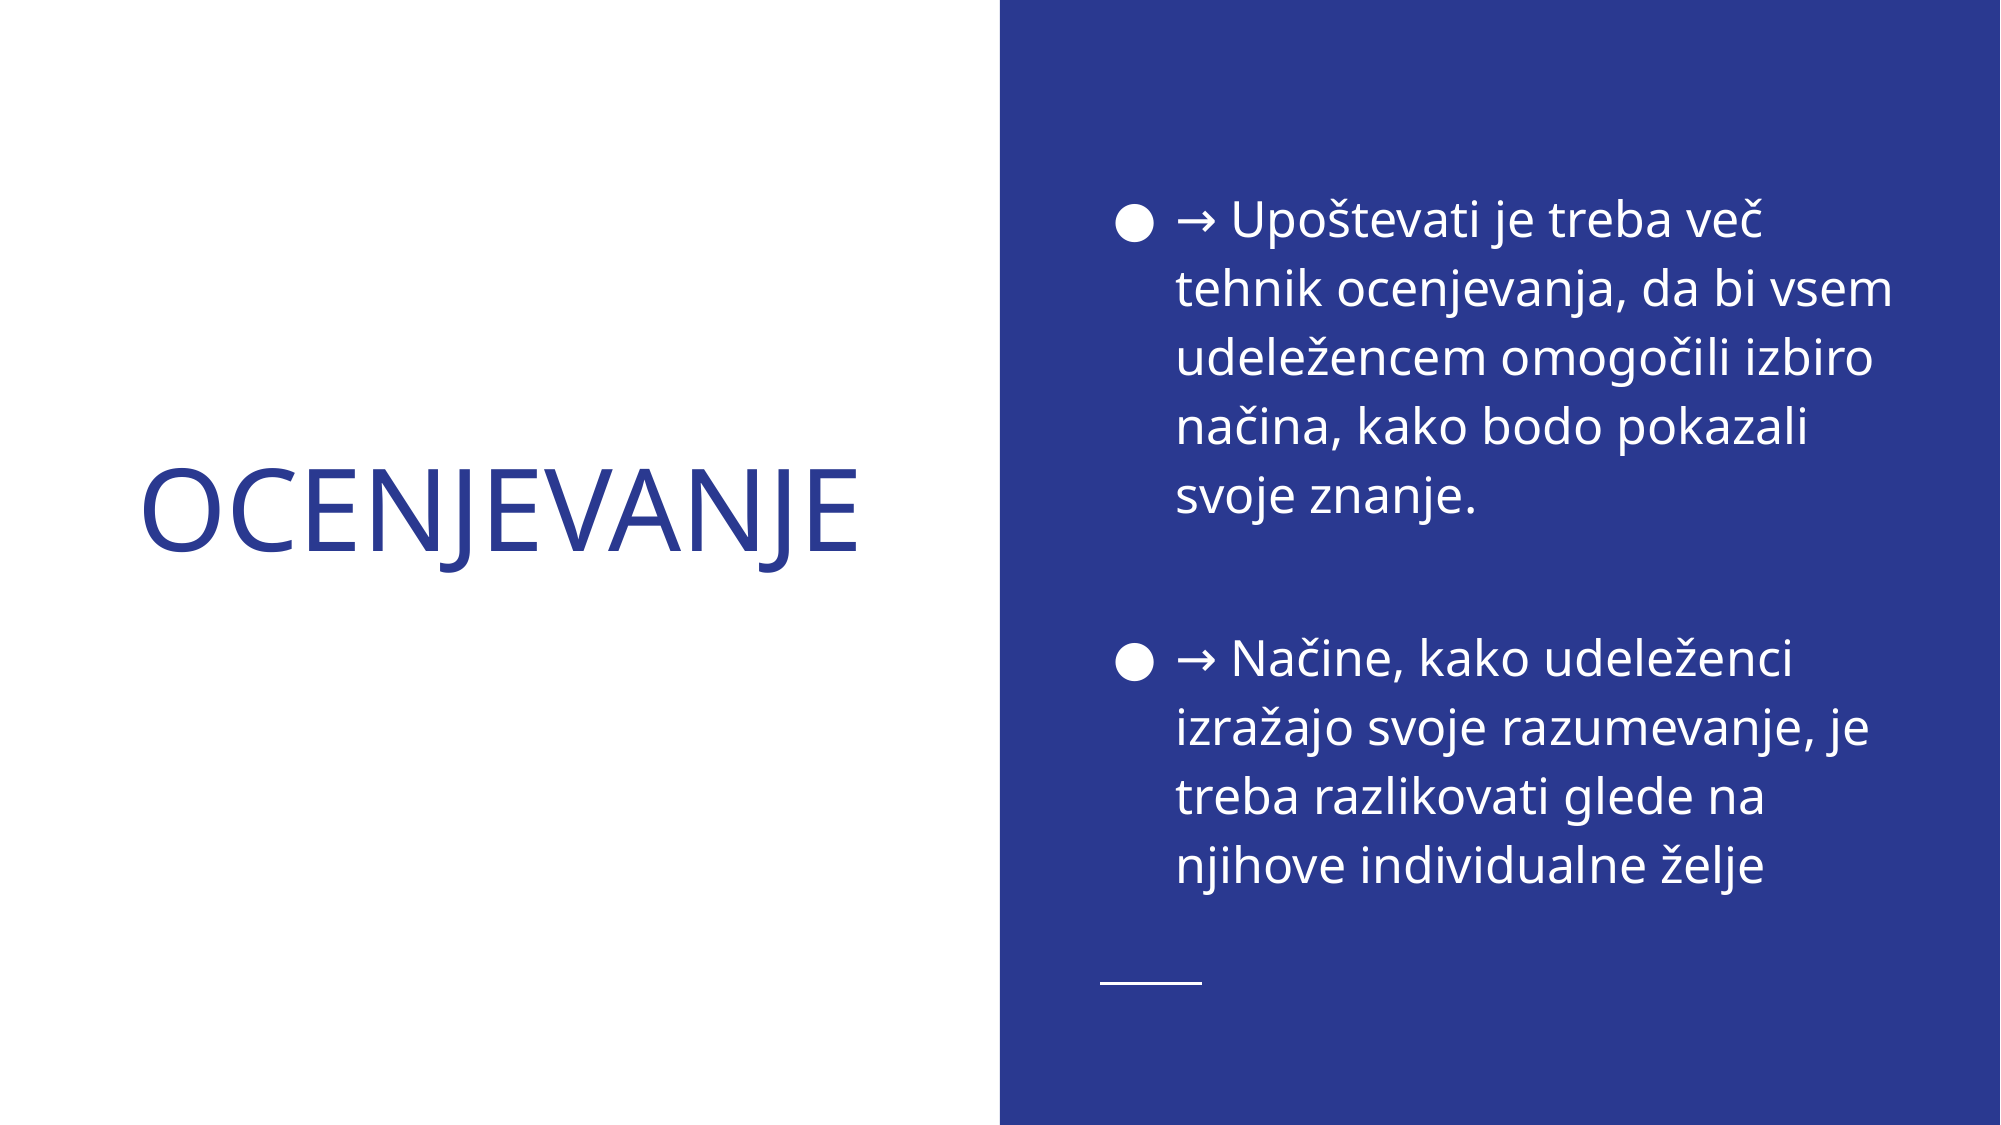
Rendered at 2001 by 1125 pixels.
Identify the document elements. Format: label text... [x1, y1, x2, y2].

title OCENJEVANJE [58, 251, 943, 594]
text_box → Upoštevati je treba več tehnik ocenjevanja, da bi vsem udeležencem omogočili izbiro načina, kako bodo pokazali svoje znanje. → Načine, kako udeleženci izražajo svoje razumevanje, je treba razlikovati glede na njihove individualne želje [1080, 158, 1920, 967]
